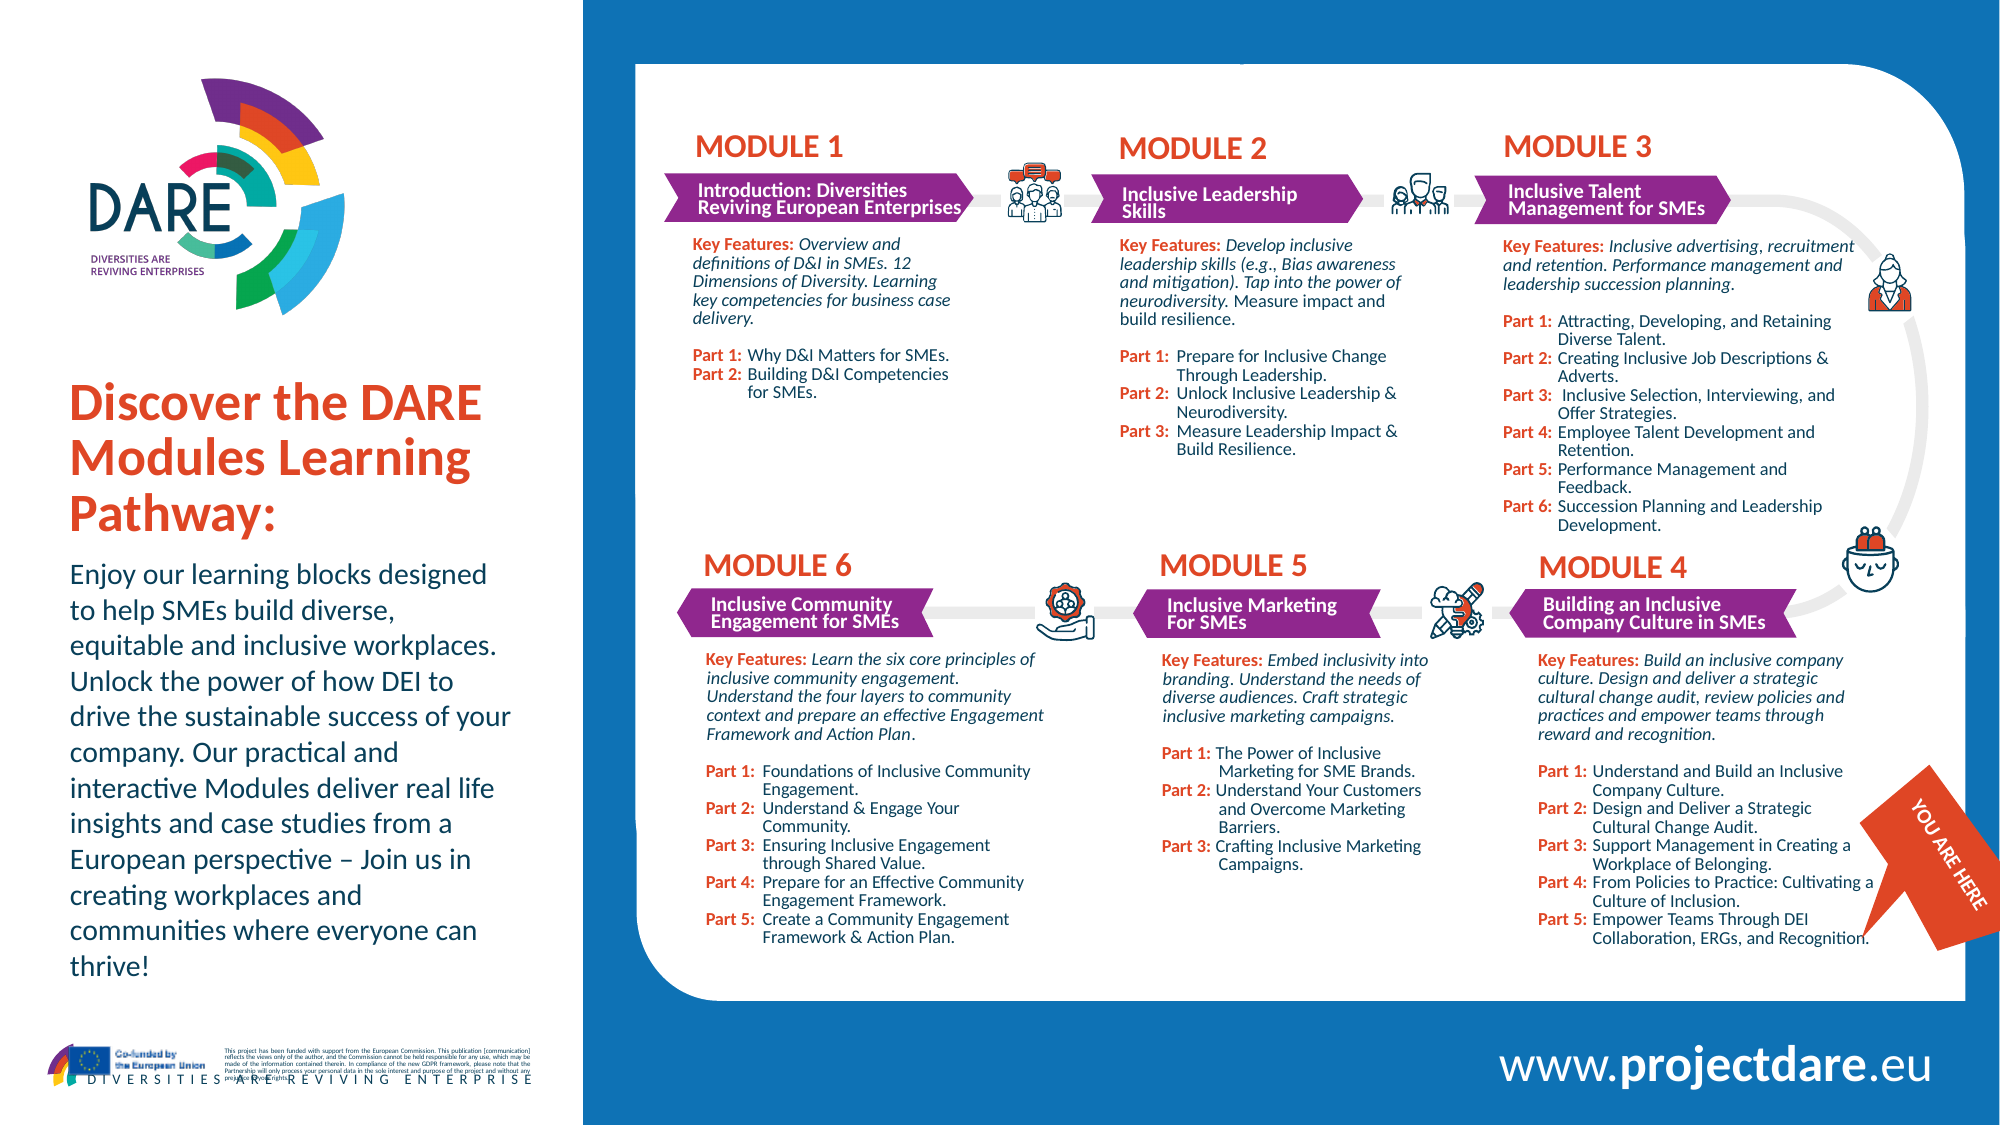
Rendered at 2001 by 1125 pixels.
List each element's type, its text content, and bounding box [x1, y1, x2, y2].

text_box [582, 0, 2000, 1125]
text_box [1007, 162, 1062, 223]
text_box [67, 1040, 547, 1088]
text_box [1474, 117, 1879, 568]
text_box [676, 535, 1065, 1000]
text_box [1036, 582, 1095, 642]
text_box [1430, 582, 1484, 640]
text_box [635, 64, 1966, 1001]
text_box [1826, 800, 2000, 964]
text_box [1509, 568, 1890, 982]
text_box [664, 116, 979, 433]
picture [0, 40, 430, 365]
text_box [1132, 535, 1453, 925]
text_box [1391, 172, 1449, 215]
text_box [1091, 118, 1422, 491]
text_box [1841, 526, 1900, 593]
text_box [1868, 253, 1912, 312]
text_box www.projectdare.eu [1465, 1022, 1948, 1099]
text_box Discover the DARE Modules Learning Pathway: Enjoy our learning blocks designed to help SMEs build diverse, equitable and inclusive workplaces. Unlock the power of how DEI to drive the sustainable success of your company. Our practical and interactive Modules deliver real life insights and case studies from a European perspective – Join us in creating workplaces and communities where everyone can thrive! [55, 368, 528, 1055]
